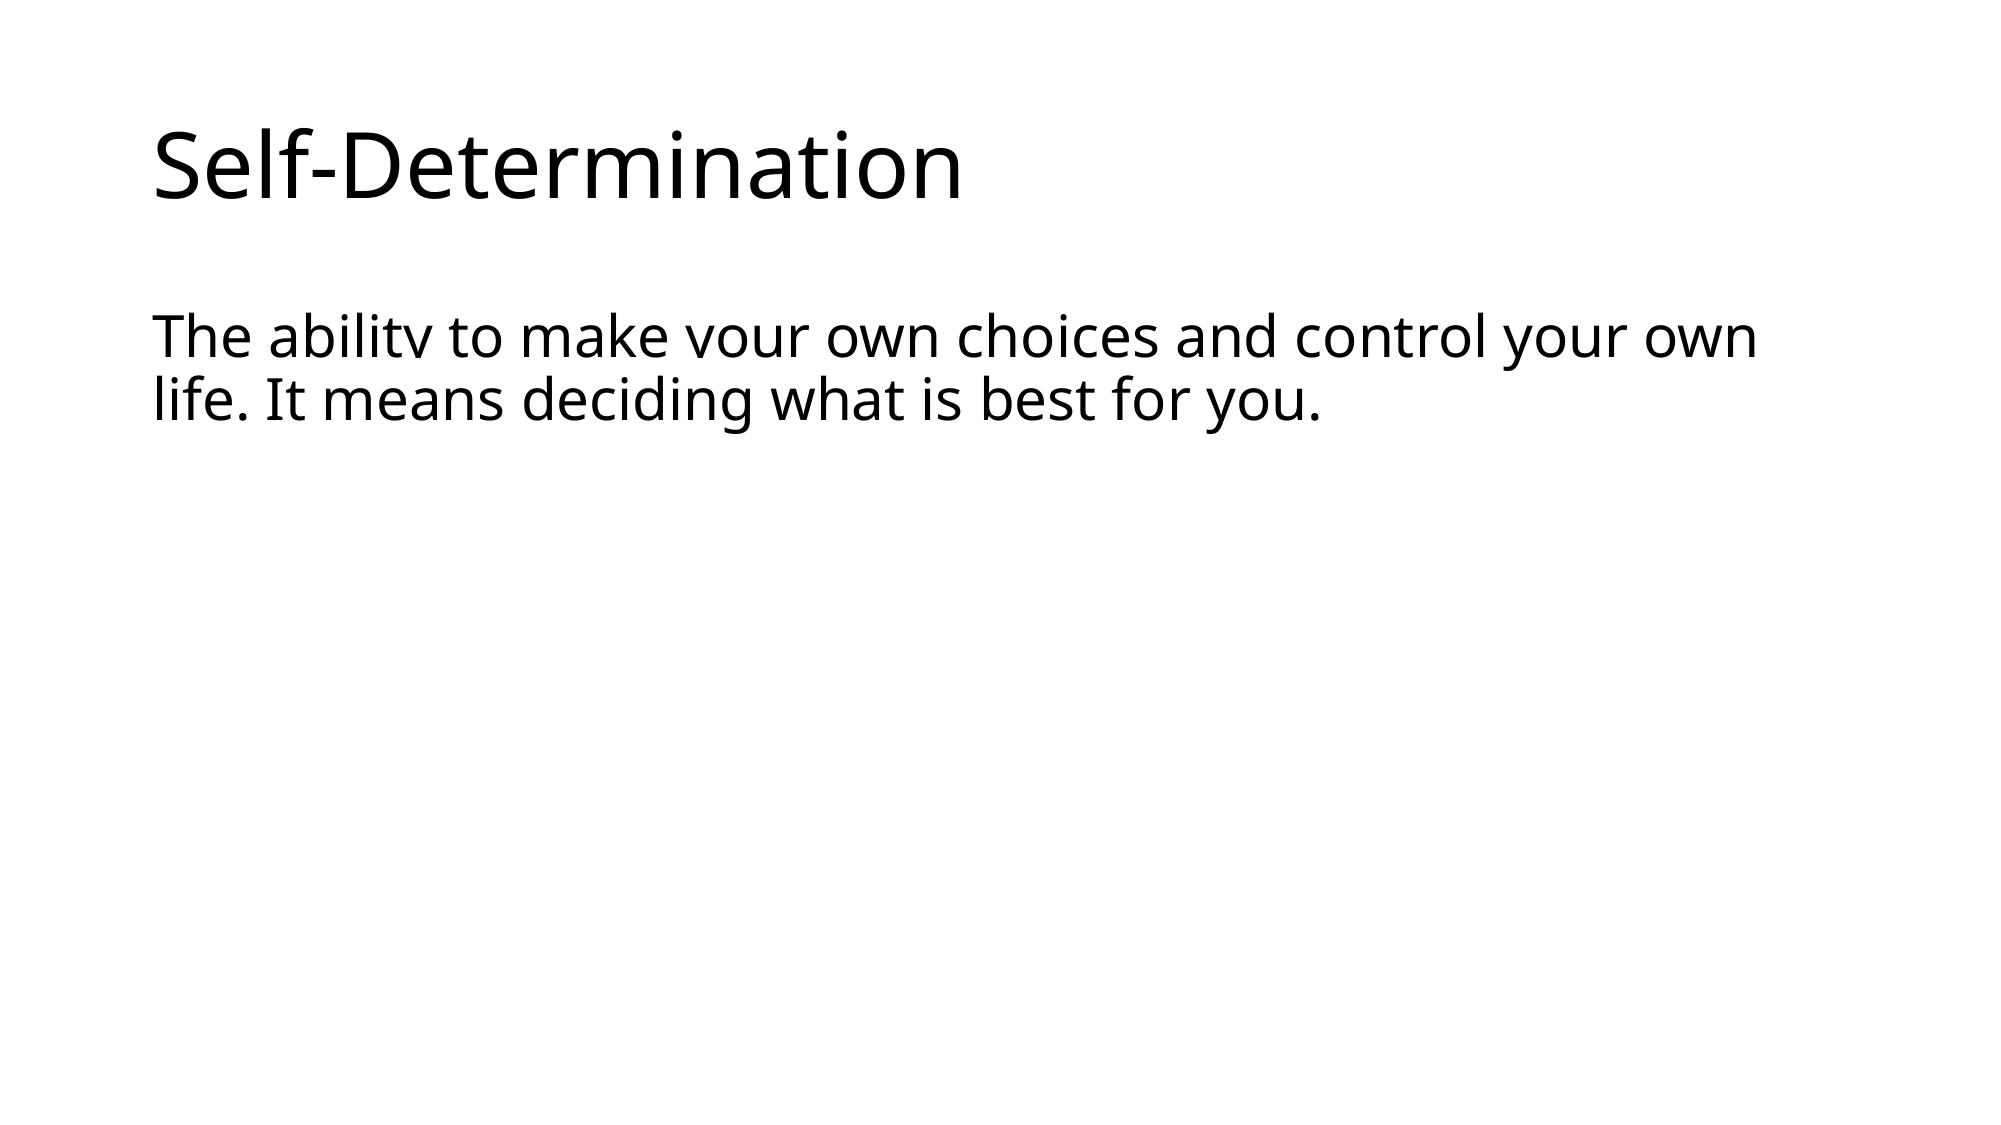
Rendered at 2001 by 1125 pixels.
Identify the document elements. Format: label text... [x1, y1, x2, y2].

title Self-Determination [137, 59, 1863, 278]
list The ability to make your own choices and control your own life. It means deciding what is best for you. [137, 299, 1863, 1014]
